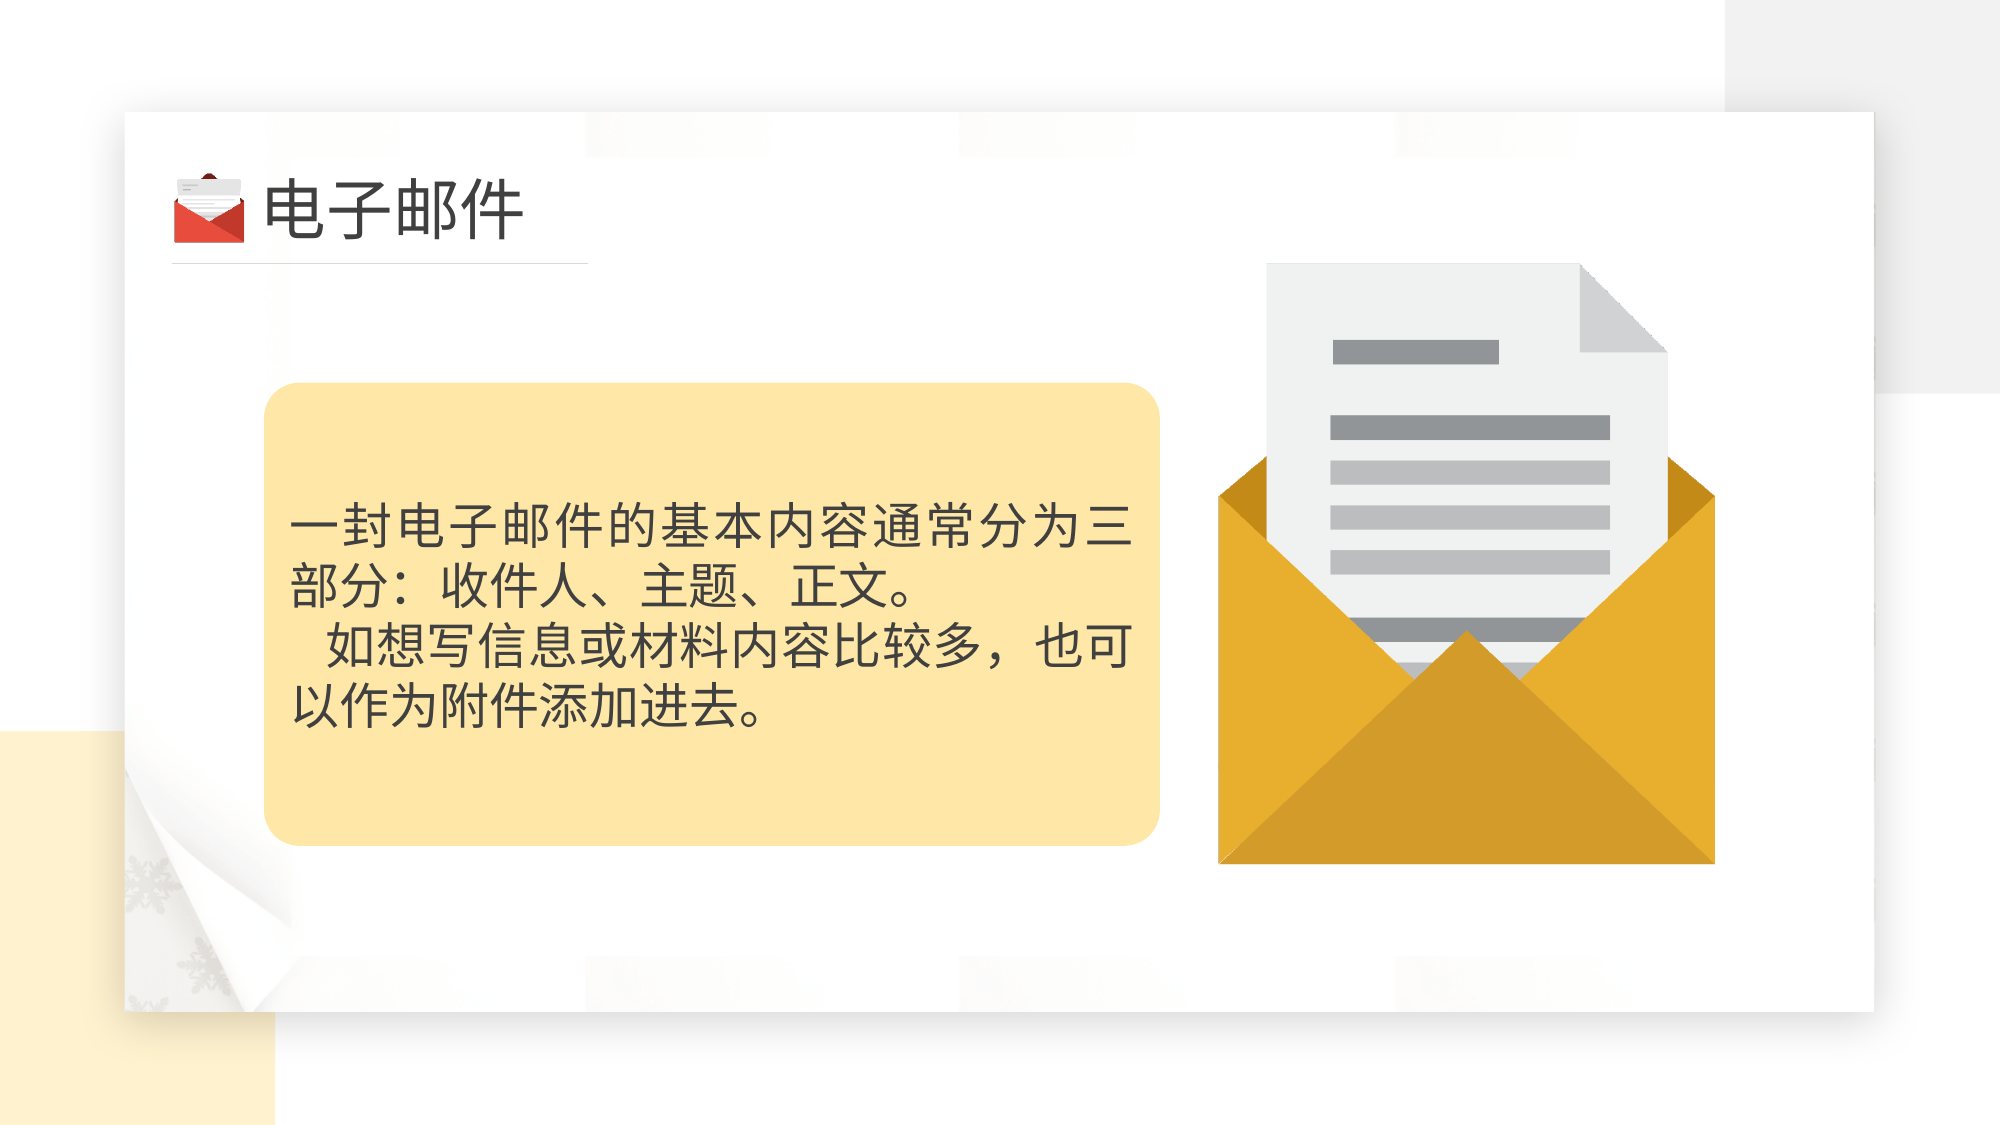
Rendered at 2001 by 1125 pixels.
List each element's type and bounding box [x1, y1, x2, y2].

picture [124, 112, 1876, 1012]
text_box [0, 0, 2000, 1125]
